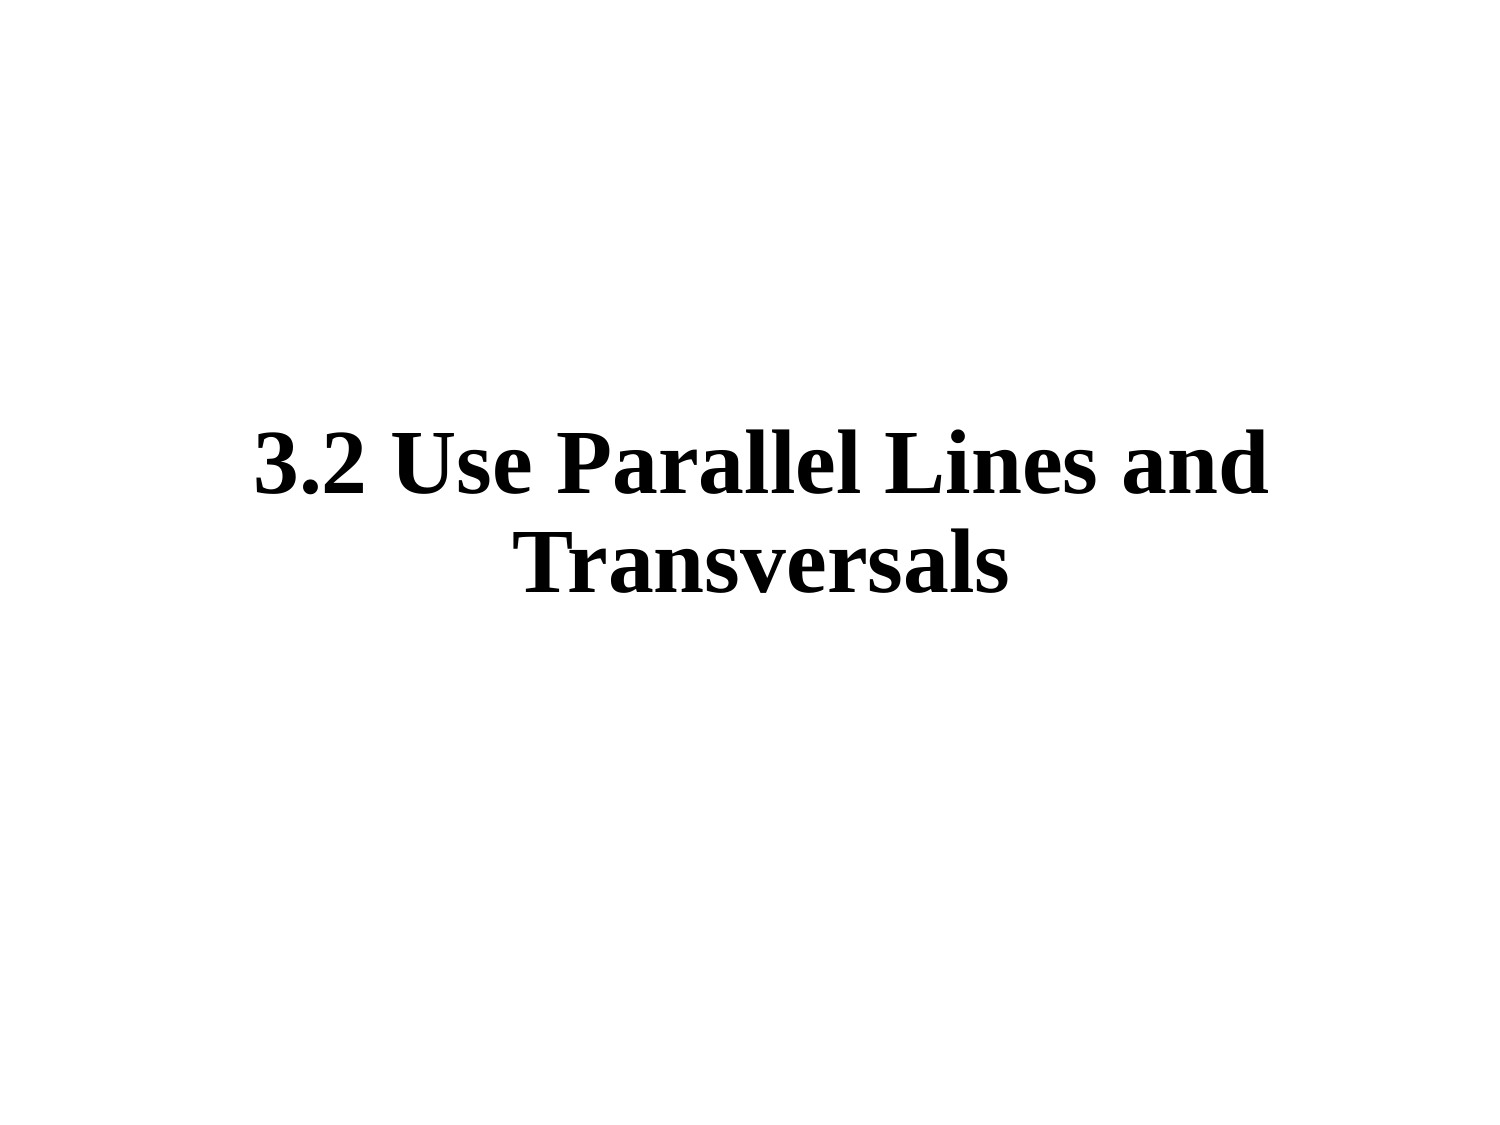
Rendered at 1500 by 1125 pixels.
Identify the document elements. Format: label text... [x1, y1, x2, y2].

text_box 3.2 Use Parallel Lines and Transversals [54, 407, 1470, 621]
